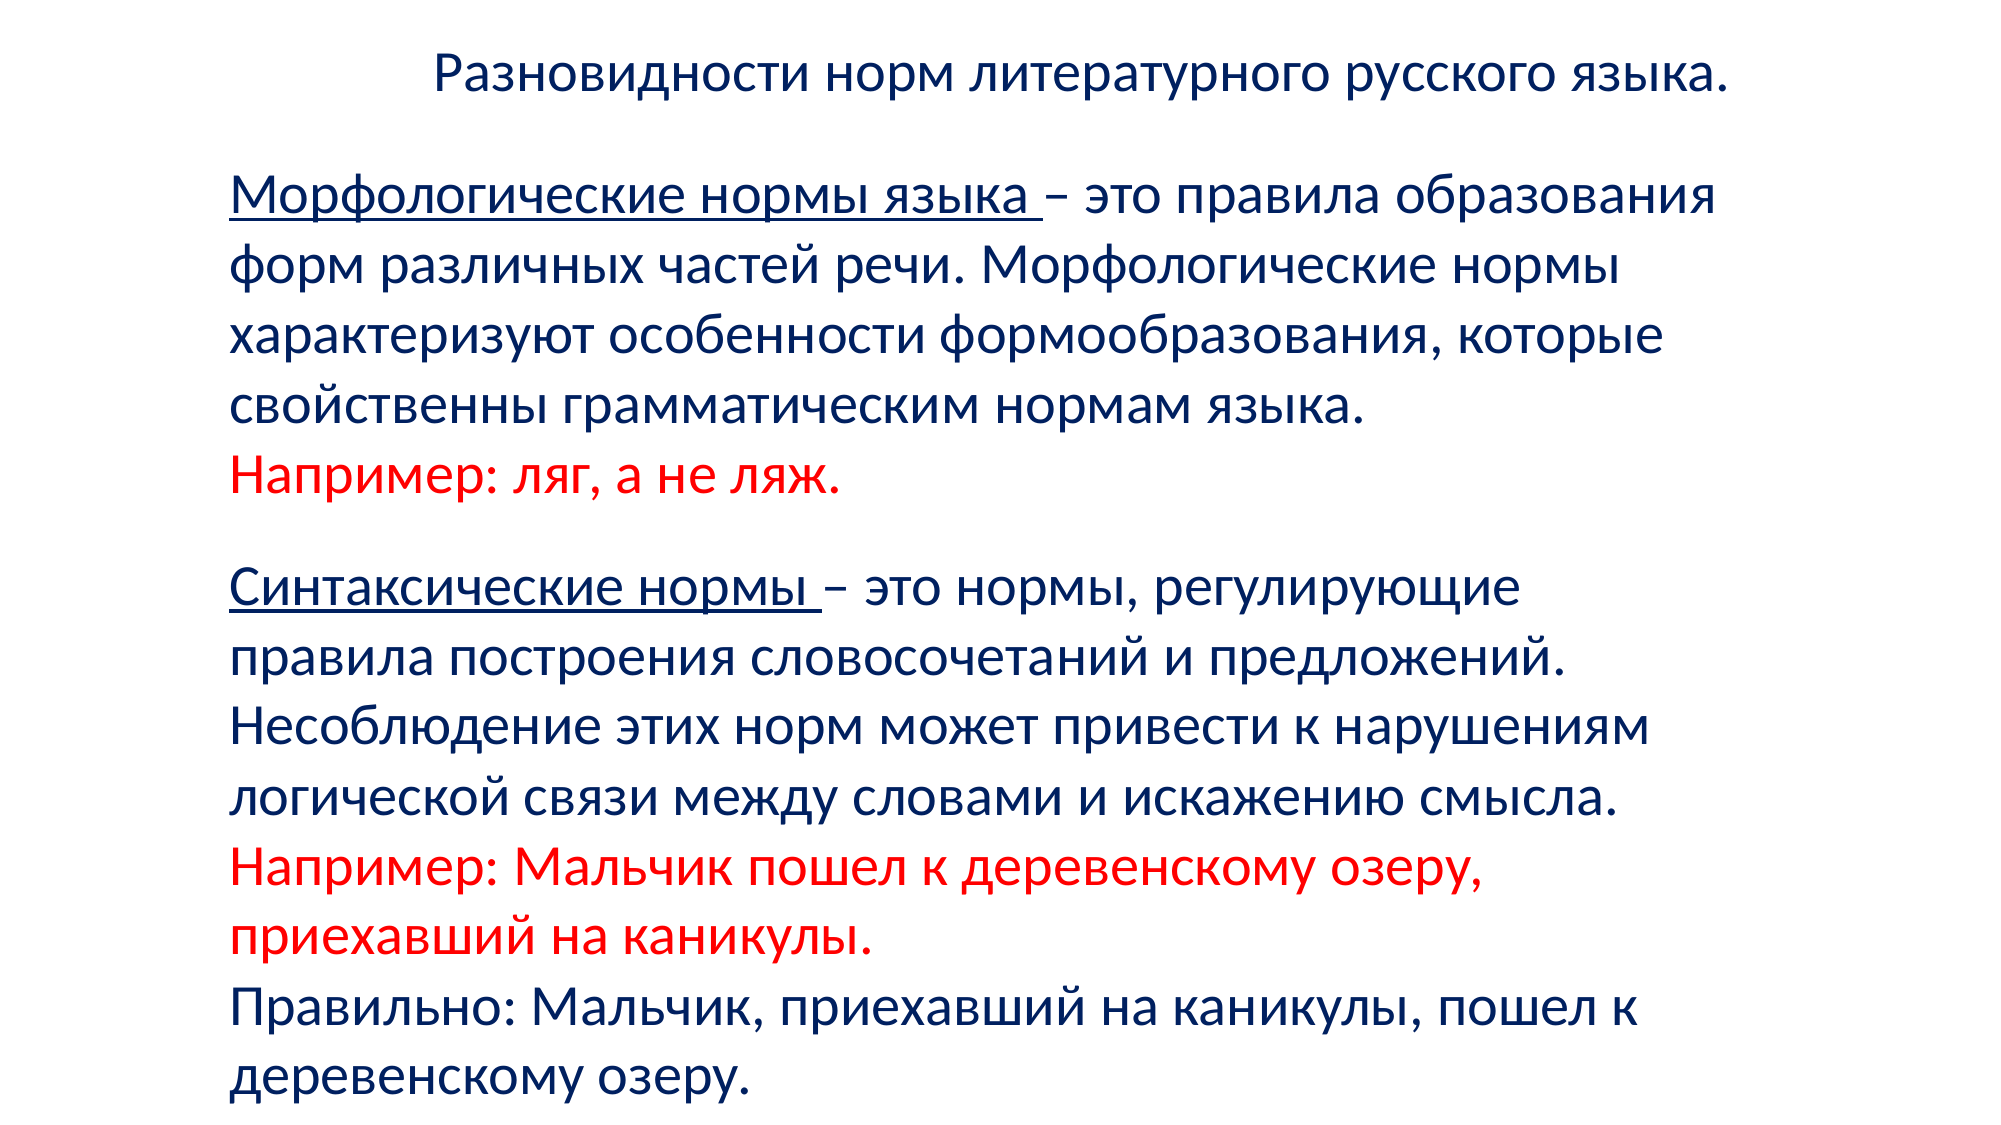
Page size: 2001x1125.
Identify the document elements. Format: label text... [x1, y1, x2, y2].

text_box Морфологические нормы языка – это правила образования форм различных частей речи. Морфологические нормы характеризуют особенности формообразования, которые свойственны грамматическим нормам языка. Например: ляг, а не ляж. [214, 147, 1786, 513]
text_box Разновидности норм литературного русского языка. [336, 25, 1830, 111]
text_box Синтаксические нормы – это нормы, регулирующие правила построения словосочетаний и предложений. Несоблюдение этих норм может привести к нарушениям логической связи между словами и искажению смысла. Например: Мальчик пошел к деревенскому озеру, приехавший на каникулы. Правильно: Мальчик, приехавший на каникулы, пошел к деревенскому озеру. [214, 539, 1728, 1114]
